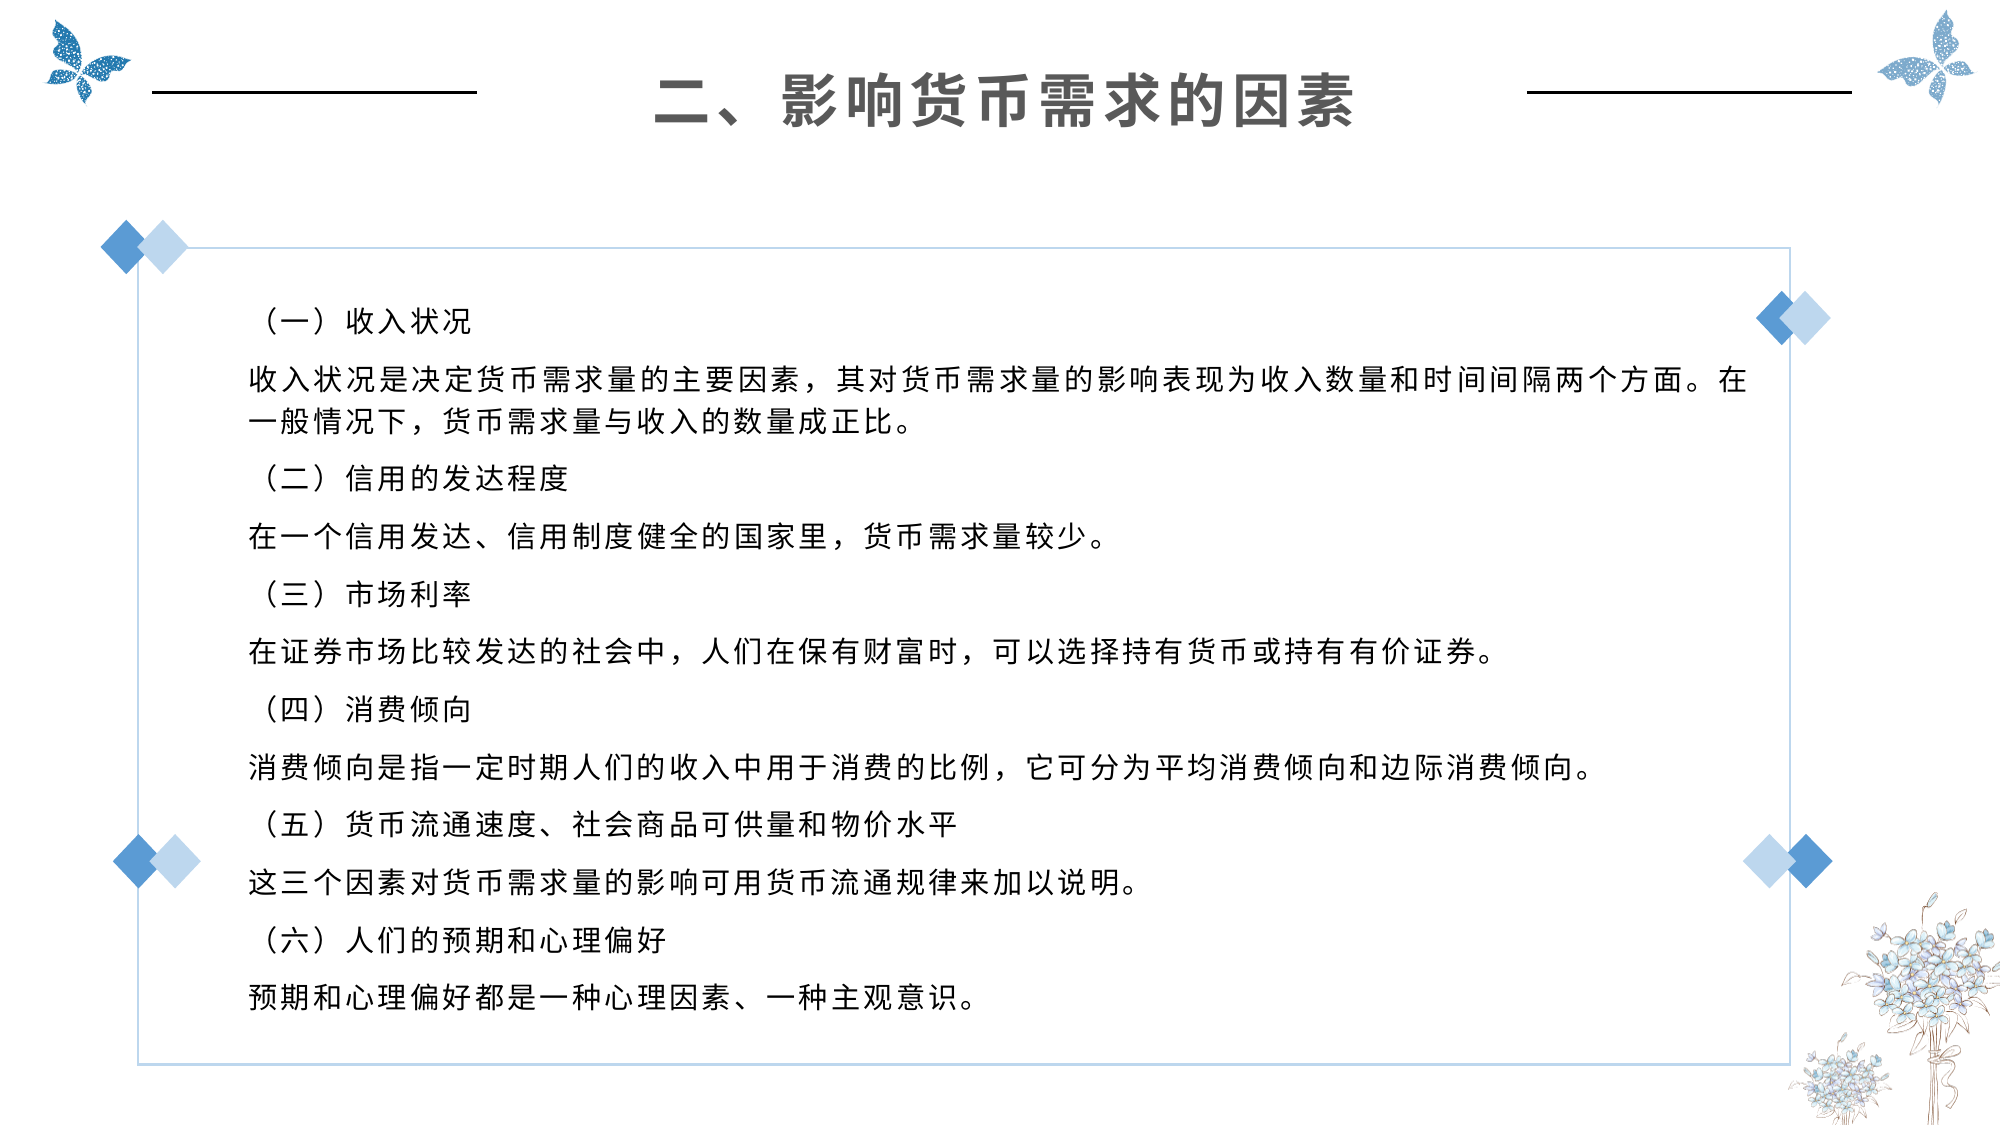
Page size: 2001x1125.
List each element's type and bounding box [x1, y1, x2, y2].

picture [1788, 892, 2000, 1125]
text_box [151, 55, 1852, 142]
text_box [100, 219, 1833, 1065]
